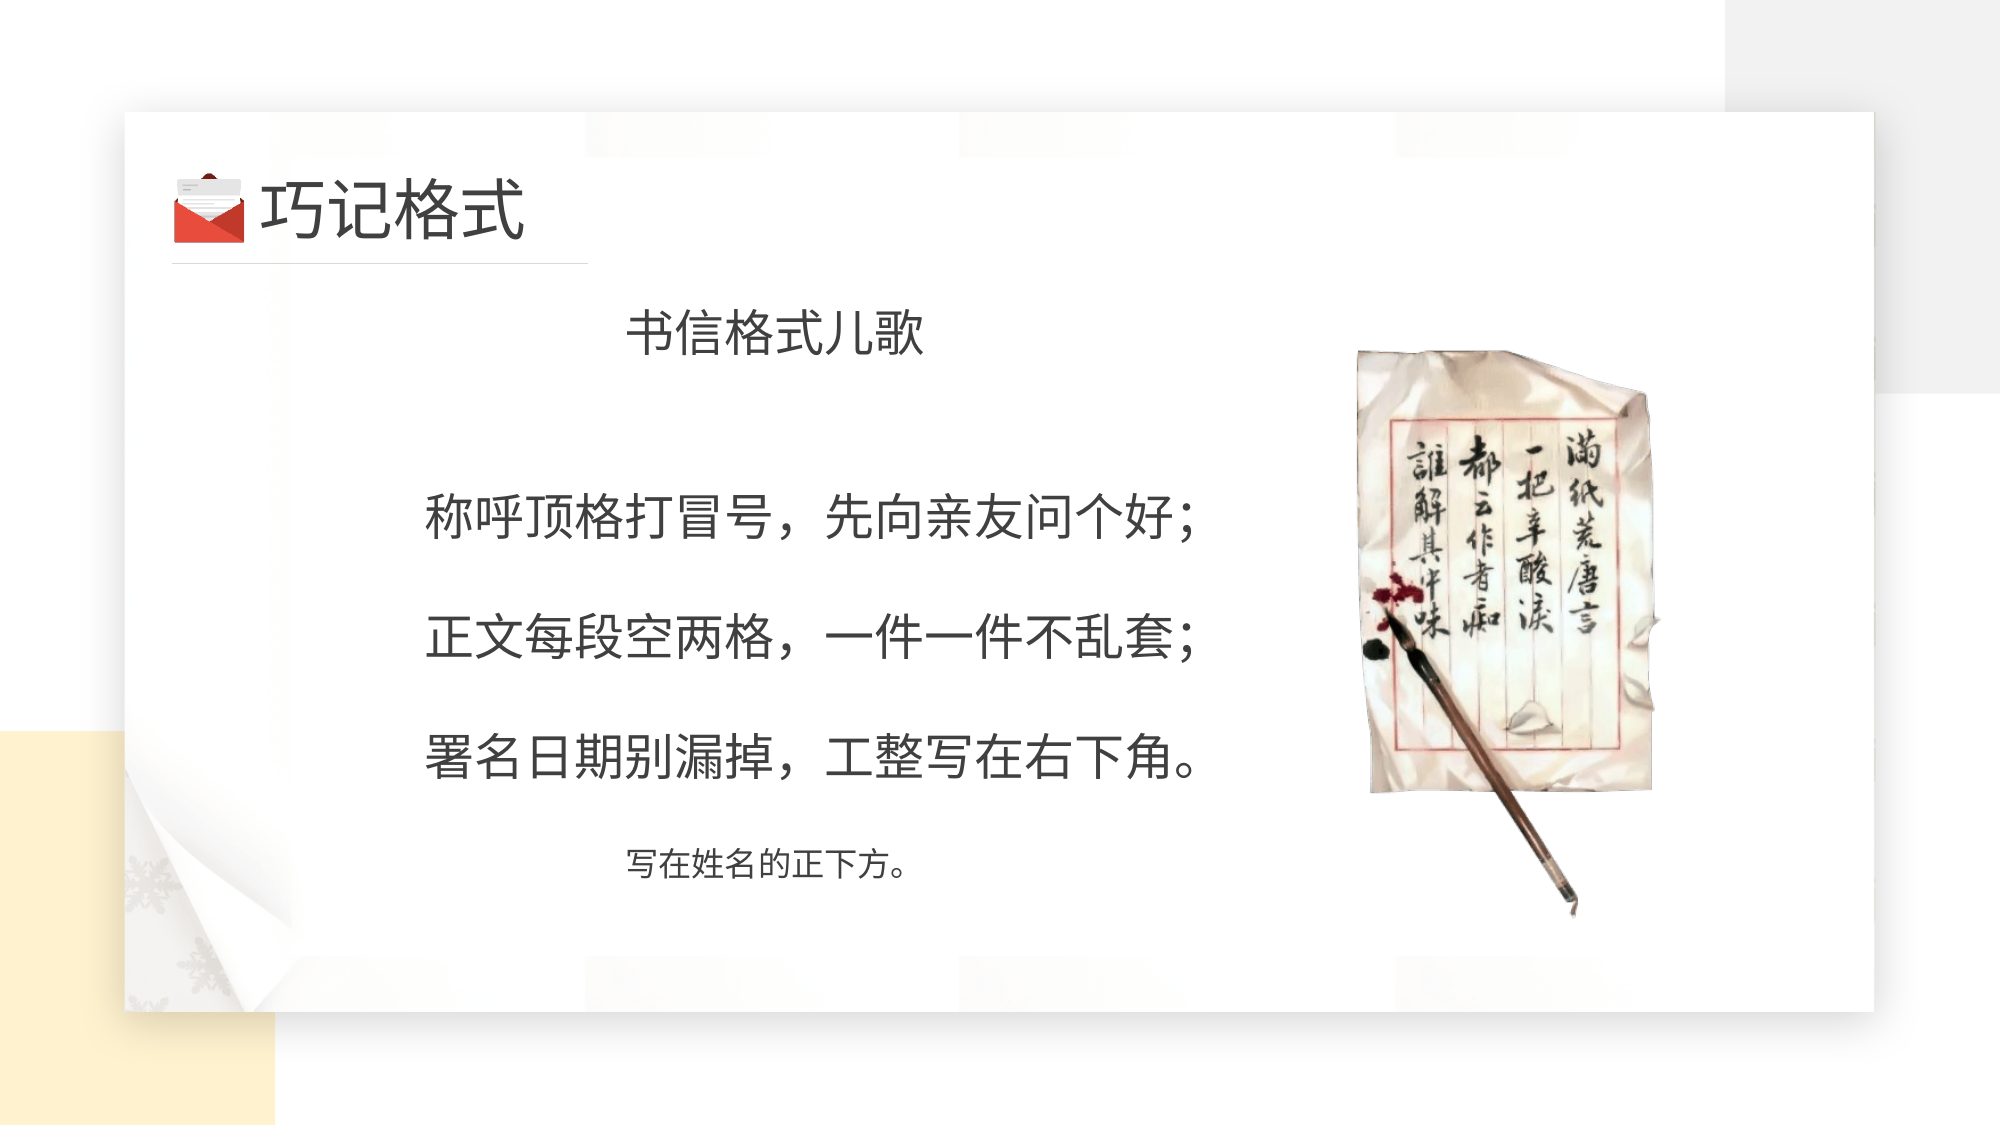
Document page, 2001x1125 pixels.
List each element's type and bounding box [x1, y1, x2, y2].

picture [124, 112, 1876, 1012]
text_box [0, 0, 2000, 1125]
